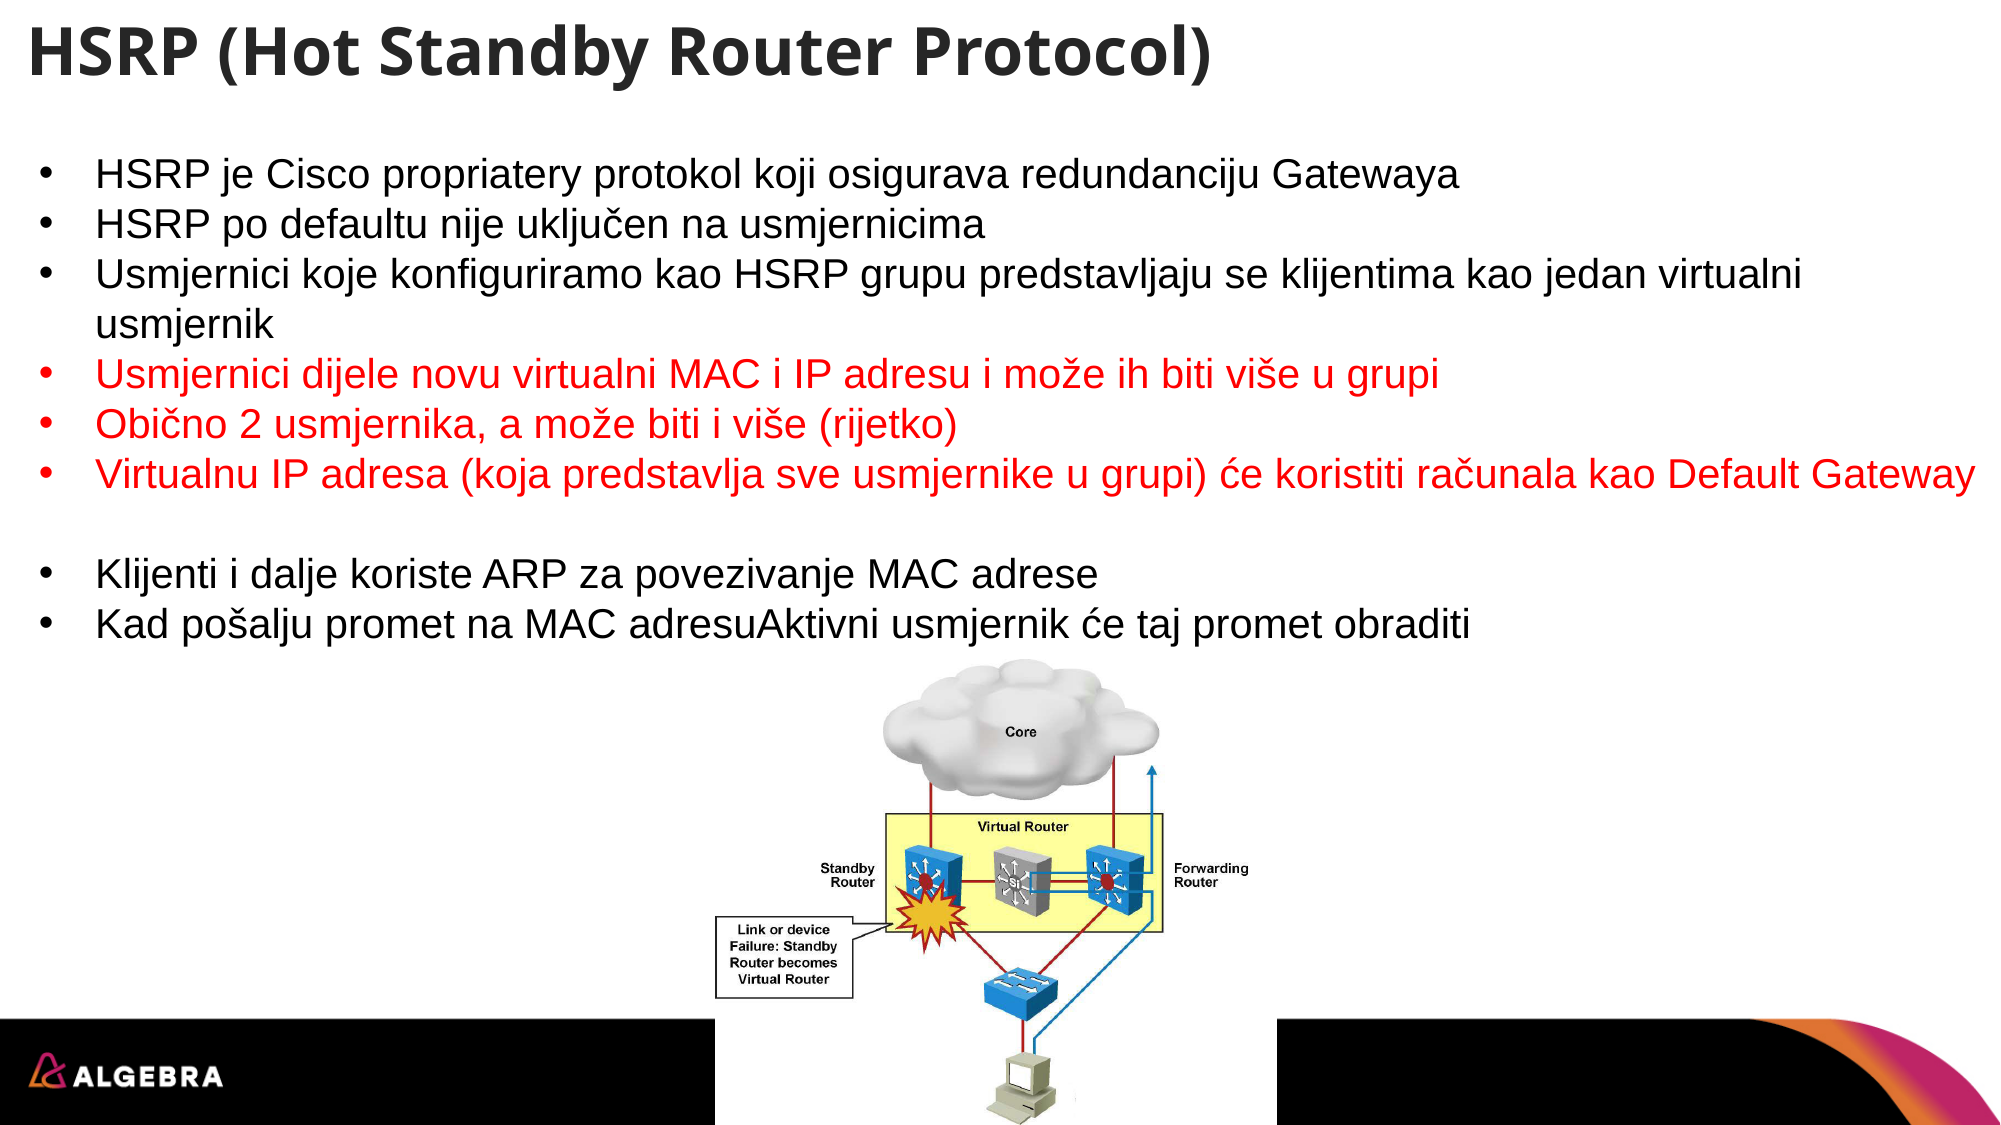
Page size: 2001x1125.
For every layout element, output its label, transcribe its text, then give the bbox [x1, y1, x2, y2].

text_box HSRP je Cisco propriatery protokol koji osigurava redundanciju Gatewaya HSRP po defaultu nije uključen na usmjernicima Usmjernici koje konfiguriramo kao HSRP grupu predstavljaju se klijentima kao jedan virtualni usmjernik Usmjernici dijele novu virtualni MAC i IP adresu i može ih biti više u grupi Obično 2 usmjernika, a može biti i više (rijetko) Virtualnu IP adresa (koja predstavlja sve usmjernike u grupi) će koristiti računala kao Default Gateway Klijenti i dalje koriste ARP za povezivanje MAC adrese Kad pošalju promet na MAC adresuAktivni usmjernik će taj promet obraditi [24, 139, 2000, 655]
picture [0, 0, 2001, 1125]
title HSRP (Hot Standby Router Protocol) [11, 10, 1959, 187]
